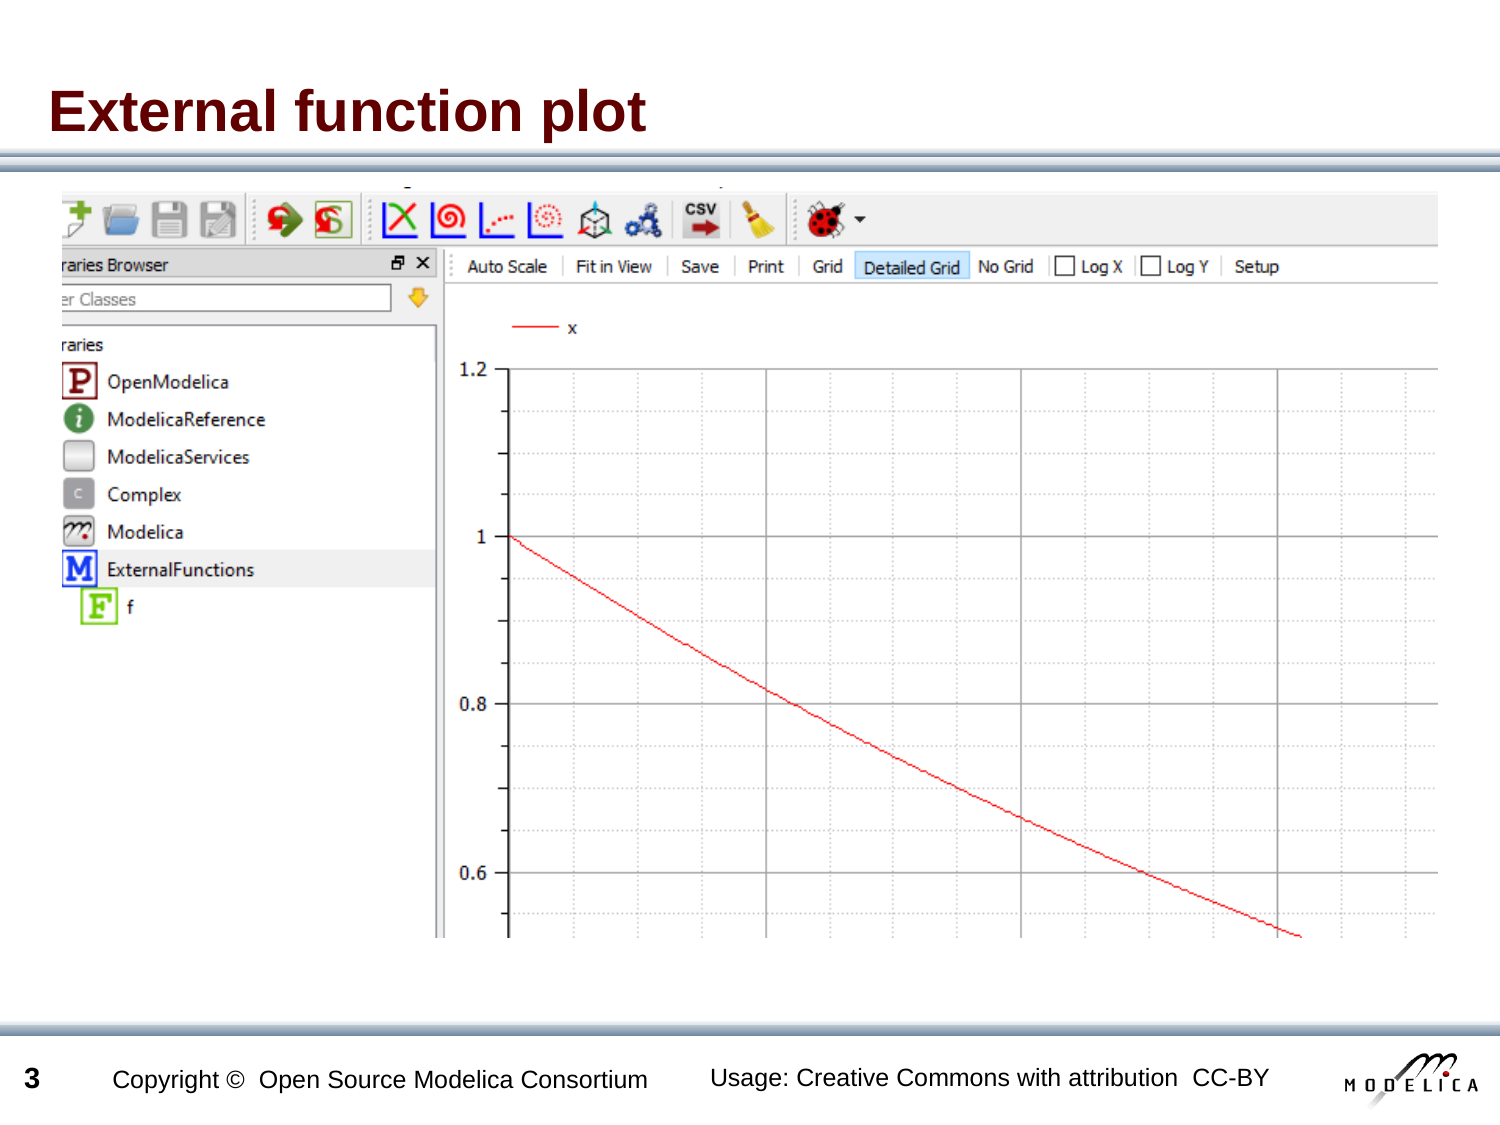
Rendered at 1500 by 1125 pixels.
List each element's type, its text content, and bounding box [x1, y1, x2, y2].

picture [1340, 1049, 1482, 1113]
title External function plot [33, 66, 1474, 150]
picture [62, 187, 1438, 938]
